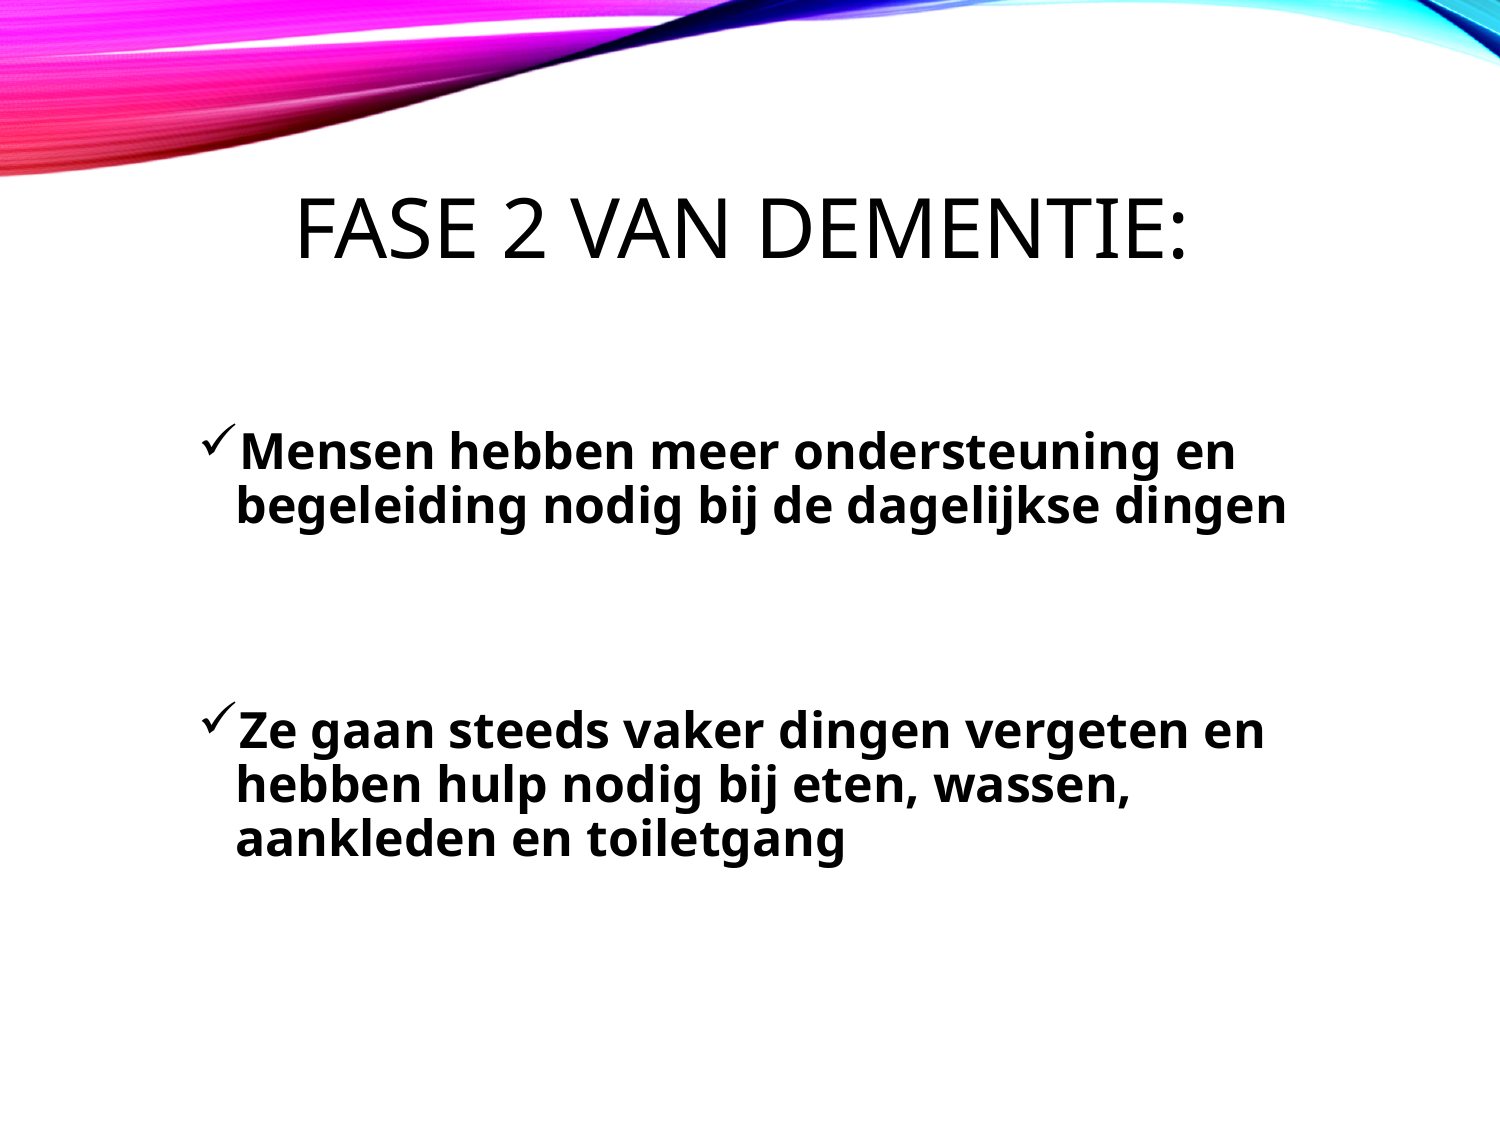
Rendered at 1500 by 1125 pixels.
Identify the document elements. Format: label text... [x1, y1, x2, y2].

list Mensen hebben meer ondersteuning en begeleiding nodig bij de dagelijkse dingen Ze gaan steeds vaker dingen vergeten en hebben hulp nodig bij eten, wassen, aankleden en toiletgang [183, 338, 1350, 968]
title Fase 2 van dementie: [159, 125, 1206, 339]
picture [0, 0, 1500, 178]
